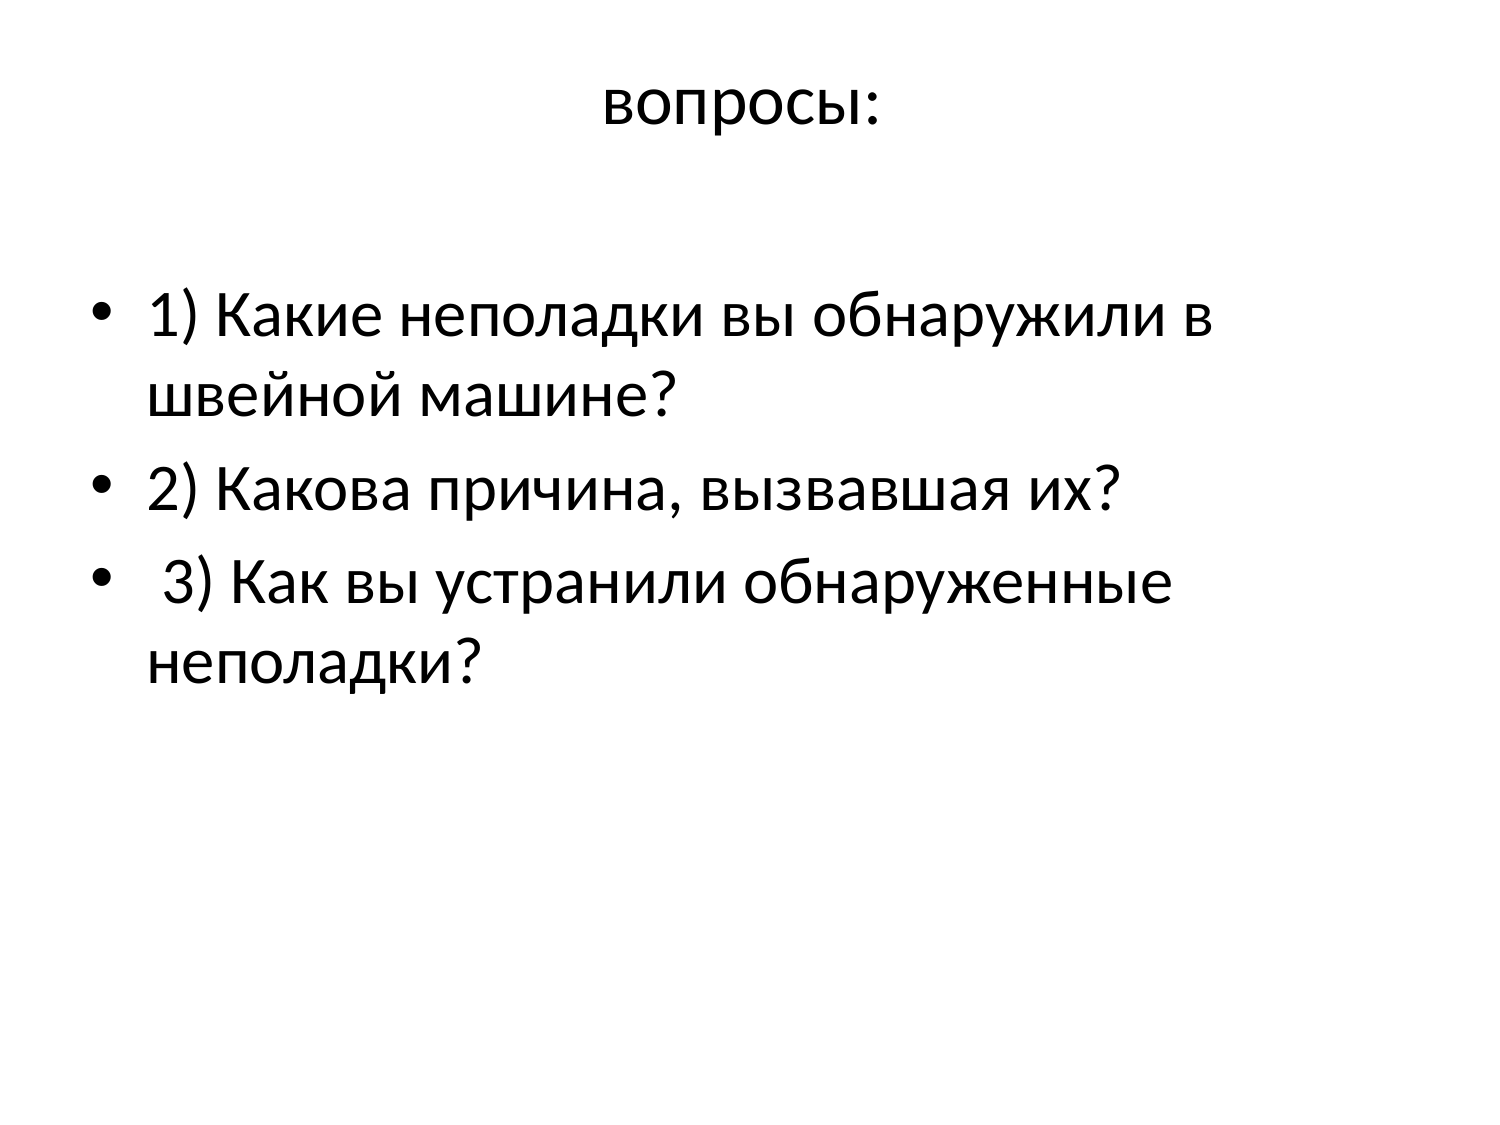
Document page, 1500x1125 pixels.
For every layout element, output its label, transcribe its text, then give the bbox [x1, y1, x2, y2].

title вопросы: [75, 45, 1425, 233]
list 1) Какие неполадки вы обнаружили в швейной машине? 2) Какова причина, вызвавшая их? 3) Как вы устранили обнаруженные неполадки? [75, 262, 1425, 1005]
